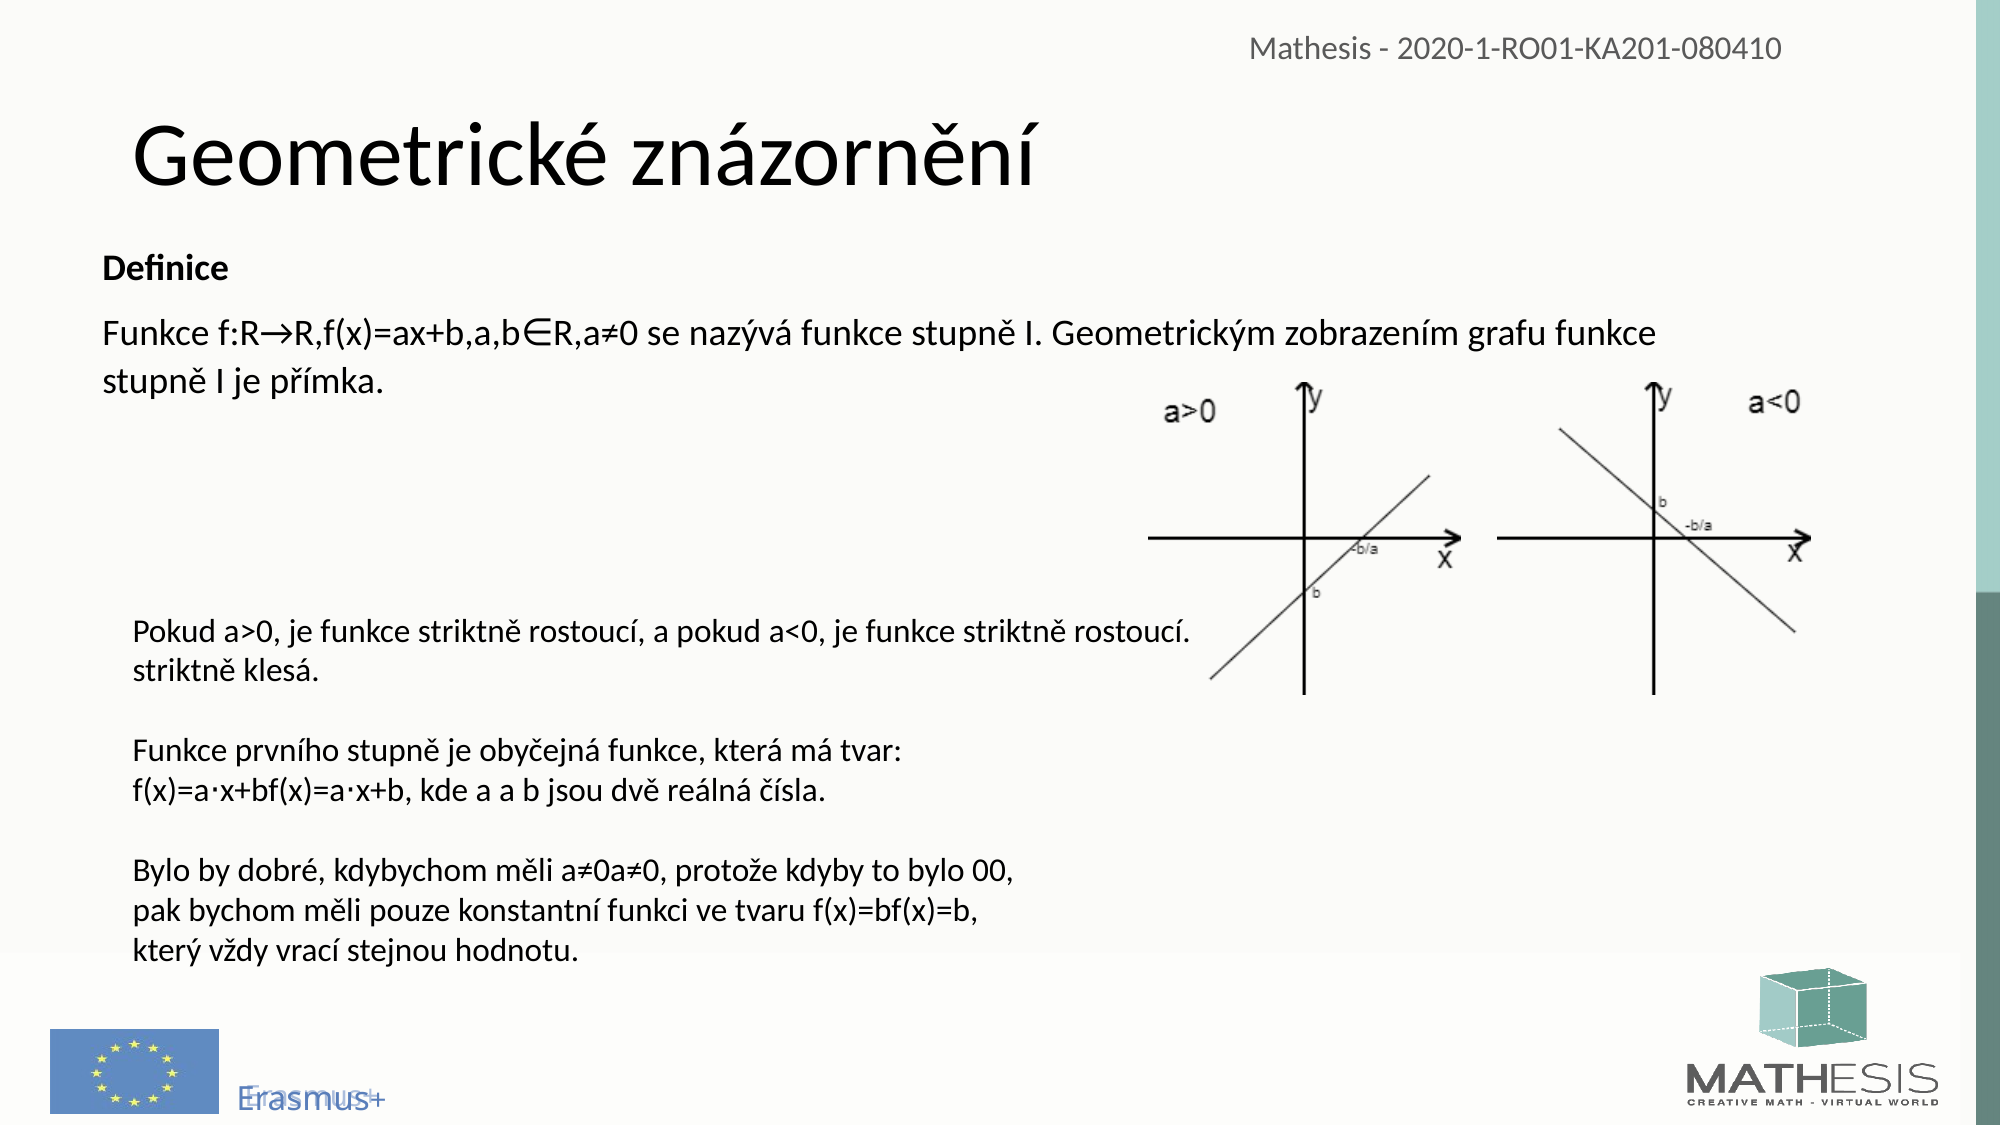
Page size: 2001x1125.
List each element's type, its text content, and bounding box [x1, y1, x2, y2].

picture [1147, 381, 1461, 695]
text_box Δ>0 [1976, 0, 2000, 1125]
picture [1497, 381, 1811, 695]
text_box Definice Funkce f:R→R,f(x)=ax+b,a,b∈R,a≠0 se nazývá funkce stupně I. Geometrickým zobrazením grafu funkce stupně I je přímka. [87, 232, 1694, 409]
text_box Δ>0 [50, 1029, 219, 1114]
title Geometrické znázornění [117, 86, 1818, 328]
text_box Δ>0 [1664, 928, 1961, 1125]
text_box Pokud a>0, je funkce striktně rostoucí, a pokud a<0, je funkce striktně rostoucí. striktně klesá. Funkce prvního stupně je obyčejná funkce, která má tvar: f(x)=a⋅x+bf(x)=a⋅x+b, kde a a b jsou dvě reálná čísla. Bylo by dobré, kdybychom měli a≠0a≠0, protože kdyby to bylo 00, pak bychom měli pouze konstantní funkci ve tvaru f(x)=bf(x)=b, který vždy vrací stejnou hodnotu. [117, 601, 1562, 976]
